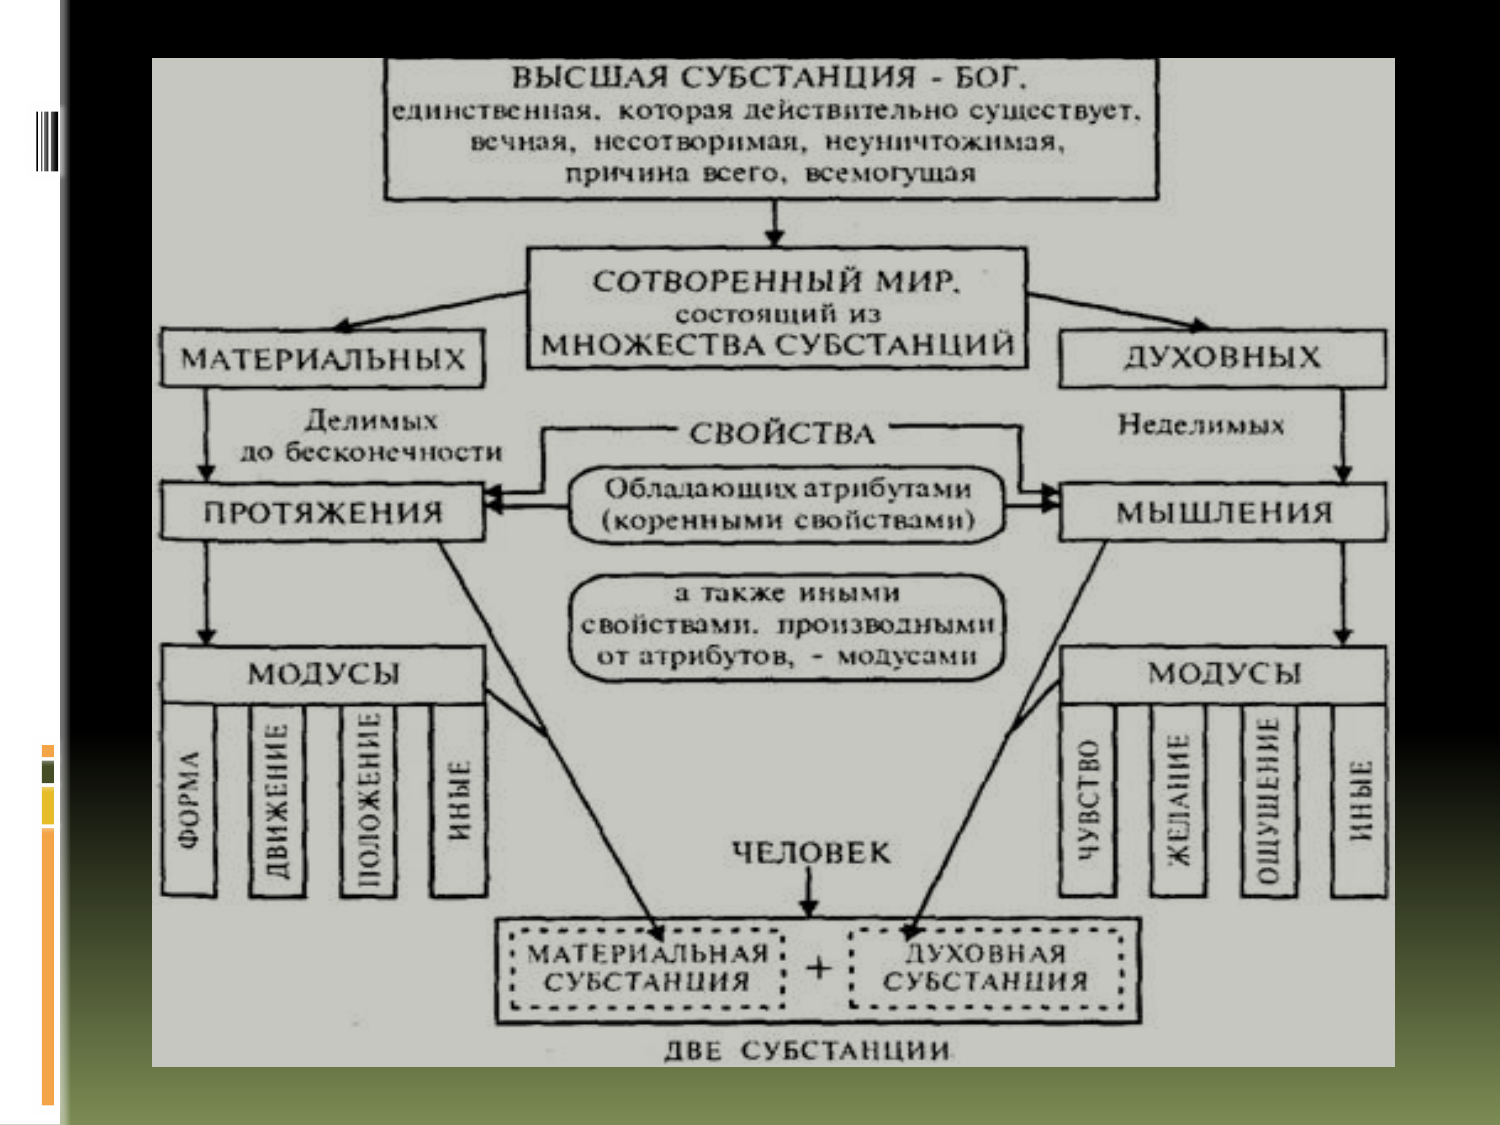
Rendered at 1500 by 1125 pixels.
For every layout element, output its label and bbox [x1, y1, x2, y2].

list [151, 58, 1396, 1067]
